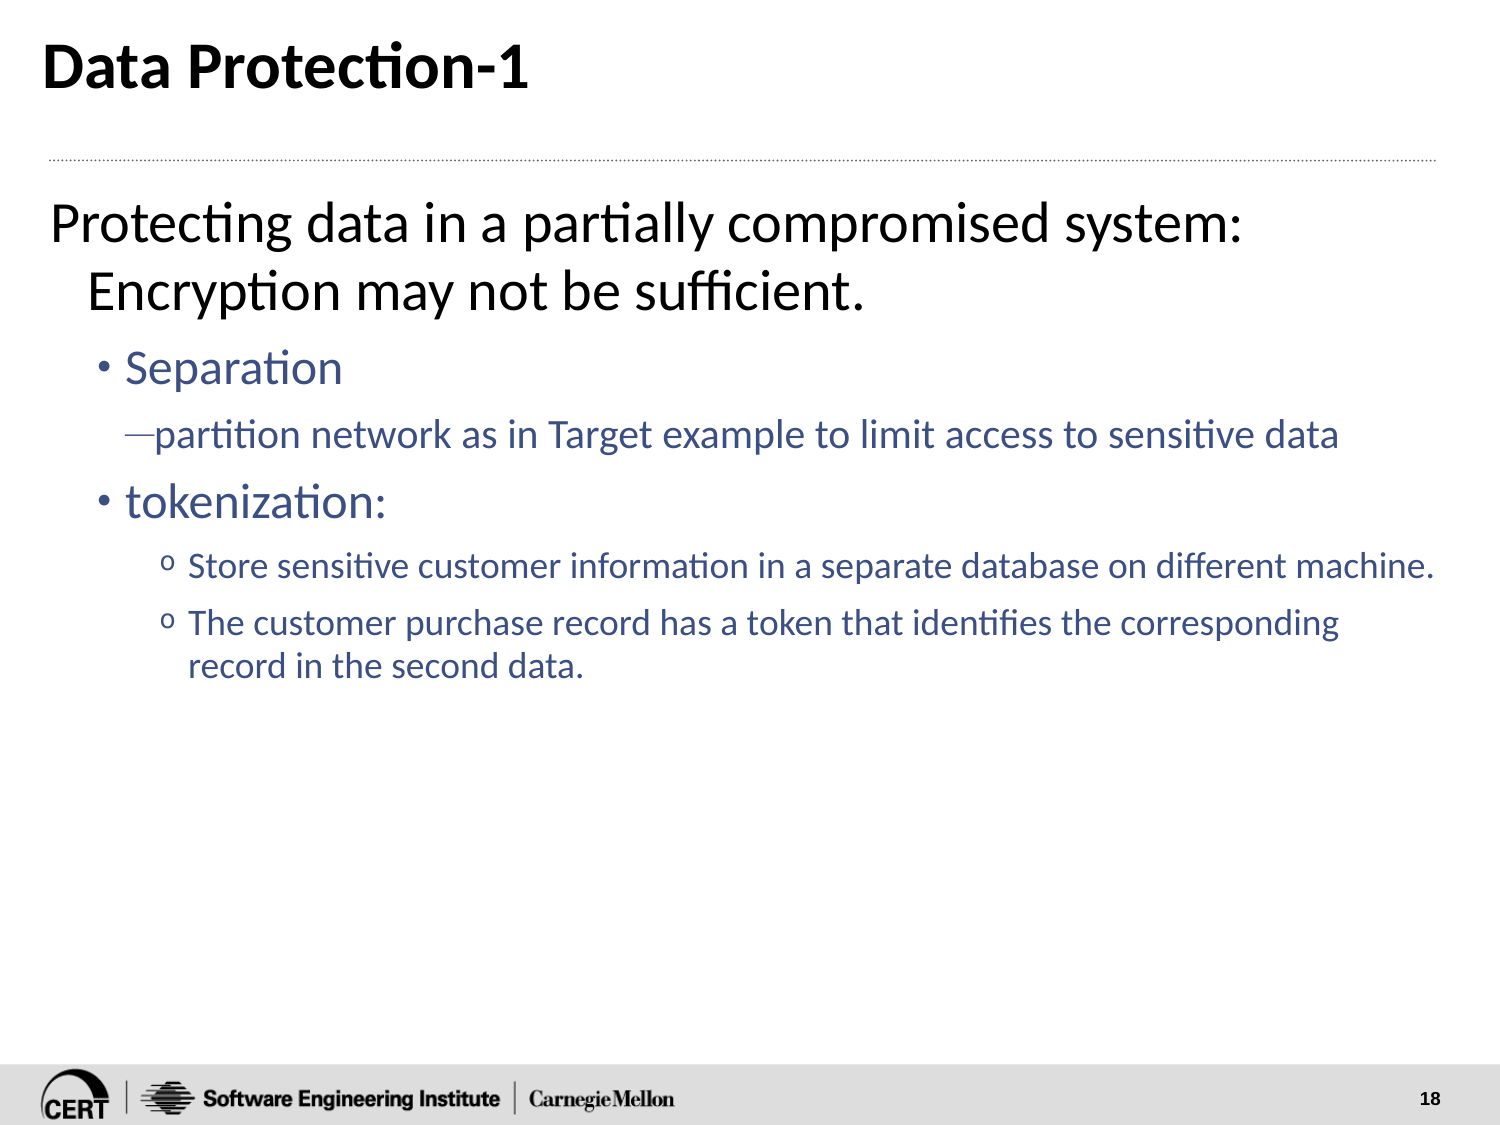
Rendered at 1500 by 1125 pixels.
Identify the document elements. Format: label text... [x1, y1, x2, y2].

title Data Protection-1 [42, 37, 1434, 155]
list Protecting data in a partially compromised system: Encryption may not be sufficient. Separation partition network as in Target example to limit access to sensitive data tokenization: Store sensitive customer information in a separate database on different machine. The customer purchase record has a token that identifies the corresponding record in the second data. [49, 187, 1438, 1001]
picture [24, 1065, 688, 1125]
